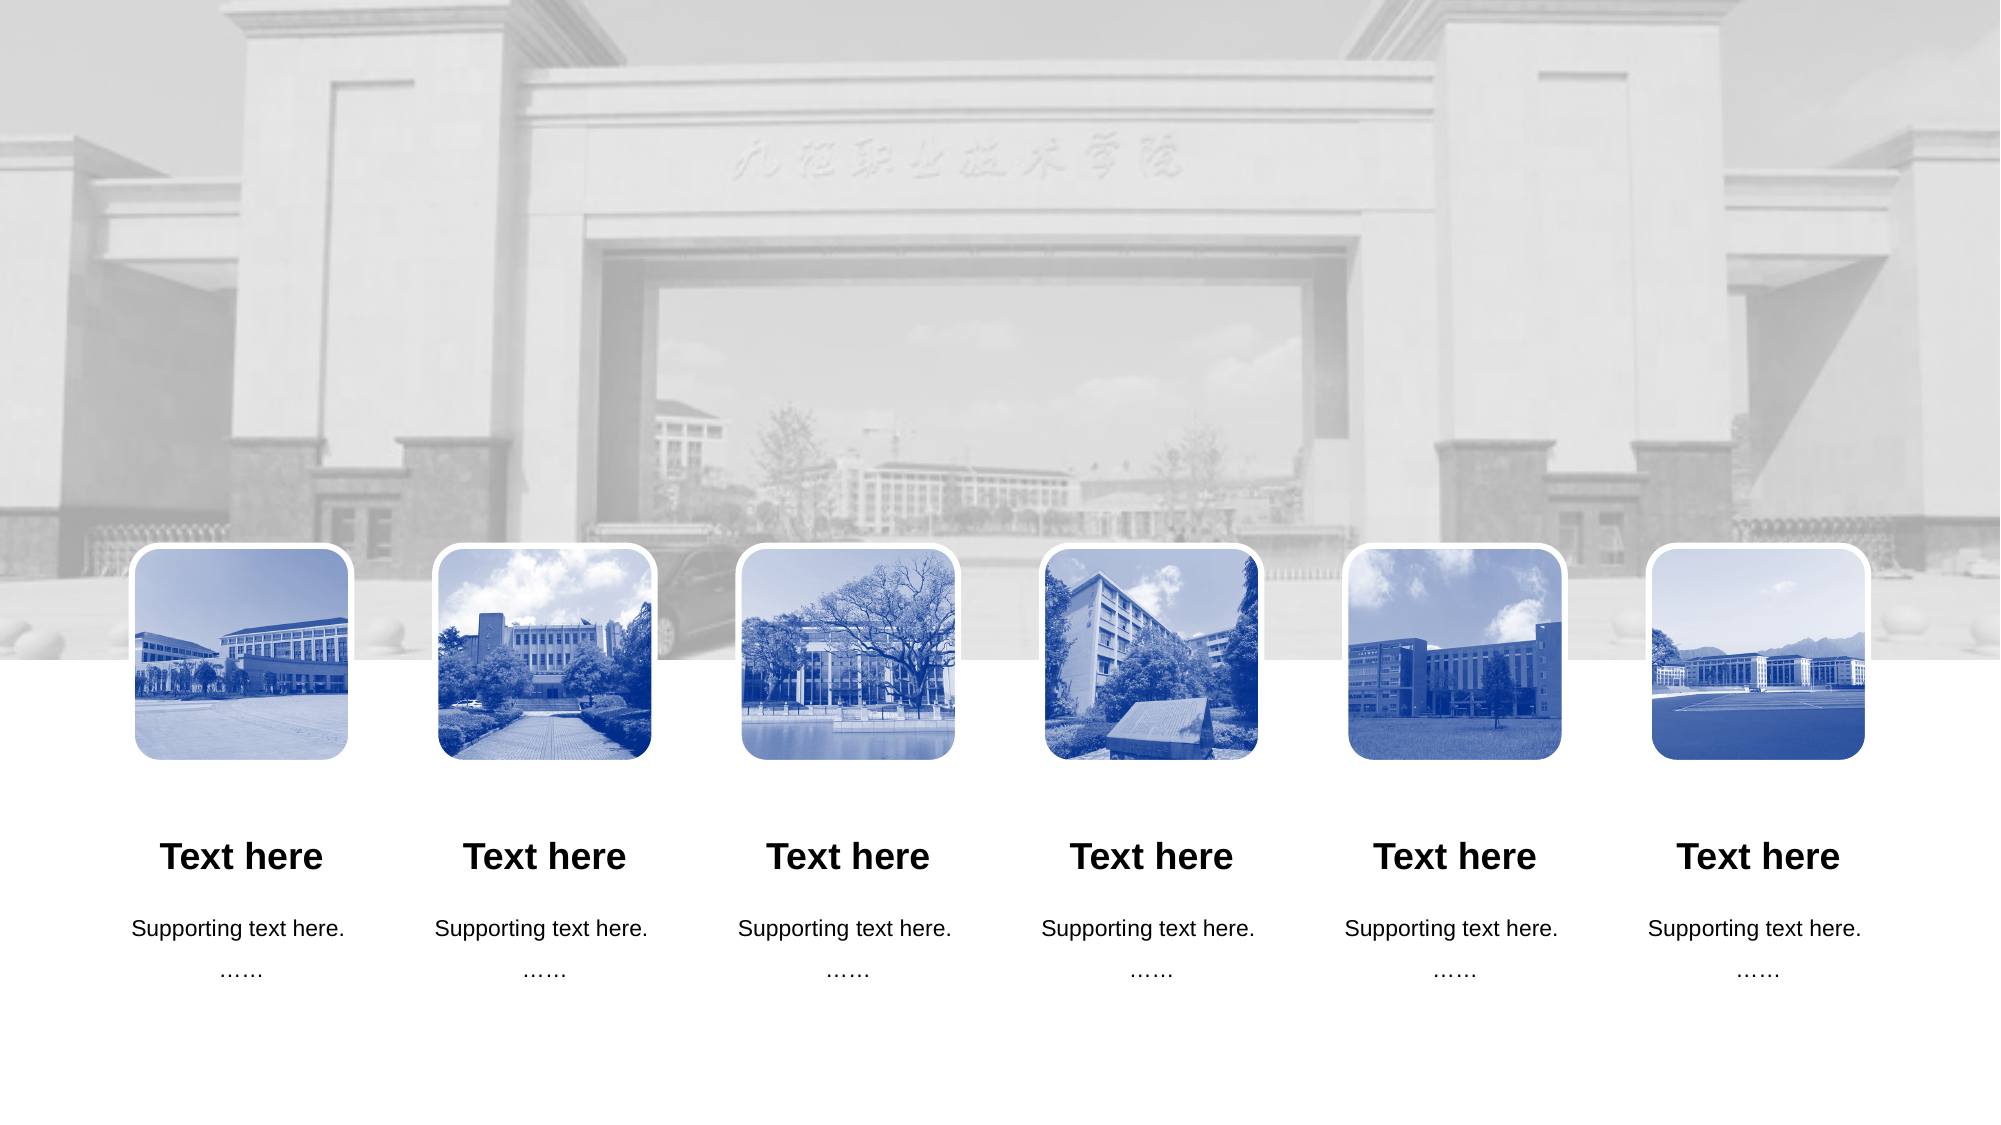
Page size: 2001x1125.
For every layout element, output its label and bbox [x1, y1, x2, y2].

text_box [0, 0, 2000, 1009]
